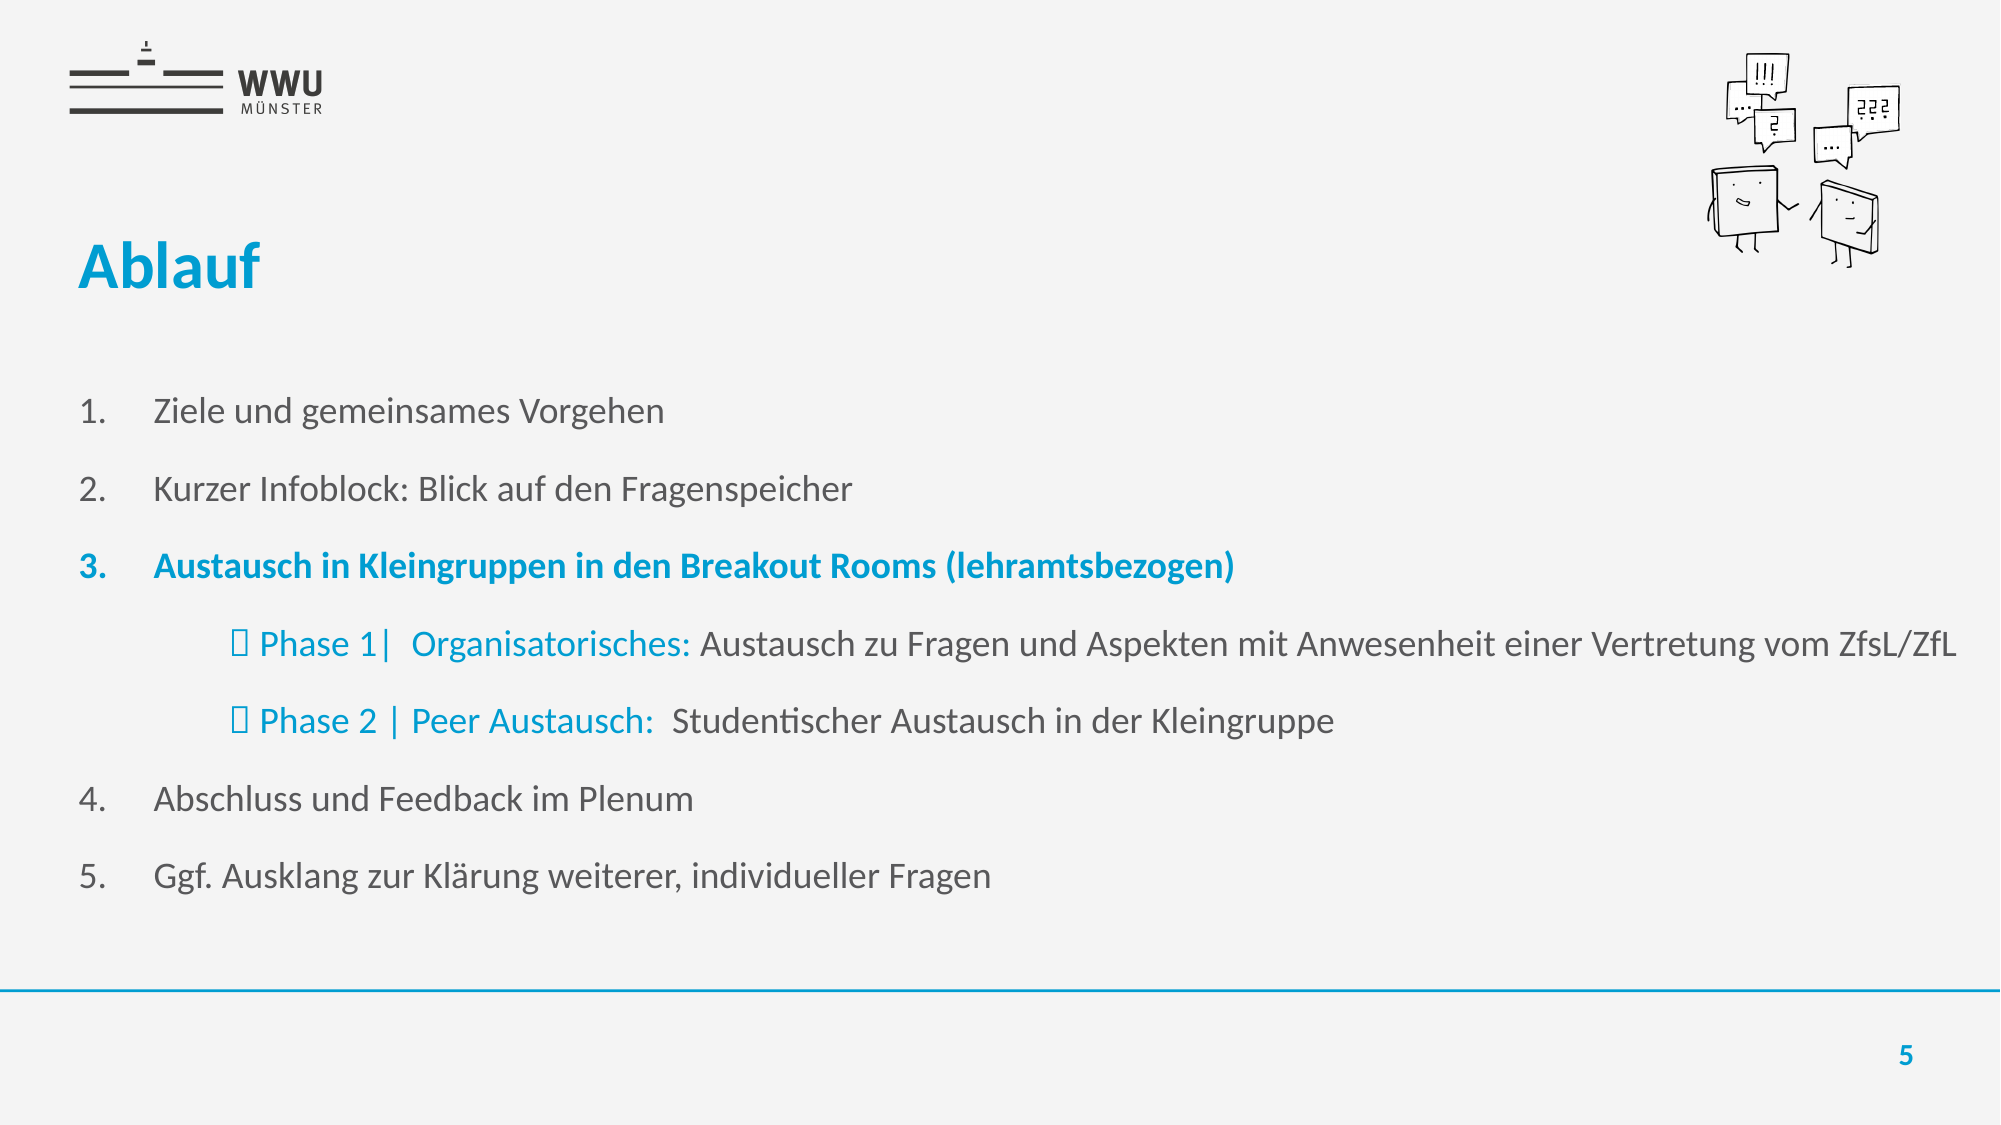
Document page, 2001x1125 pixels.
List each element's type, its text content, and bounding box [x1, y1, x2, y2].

list Ziele und gemeinsames Vorgehen Kurzer Infoblock: Blick auf den Fragenspeicher Austausch in Kleingruppen in den Breakout Rooms (lehramtsbezogen)  Phase 1| Organisatorisches: Austausch zu Fragen und Aspekten mit Anwesenheit einer Vertretung vom ZfsL/ZfL  Phase 2 | Peer Austausch: Studentischer Austausch in der Kleingruppe Abschluss und Feedback im Plenum Ggf. Ausklang zur Klärung weiterer, individueller Fragen [78, 380, 1981, 943]
title Ablauf [78, 221, 1922, 316]
picture [61, 32, 330, 123]
slide_number 5 [1763, 1012, 1922, 1072]
picture [1700, 53, 1901, 268]
